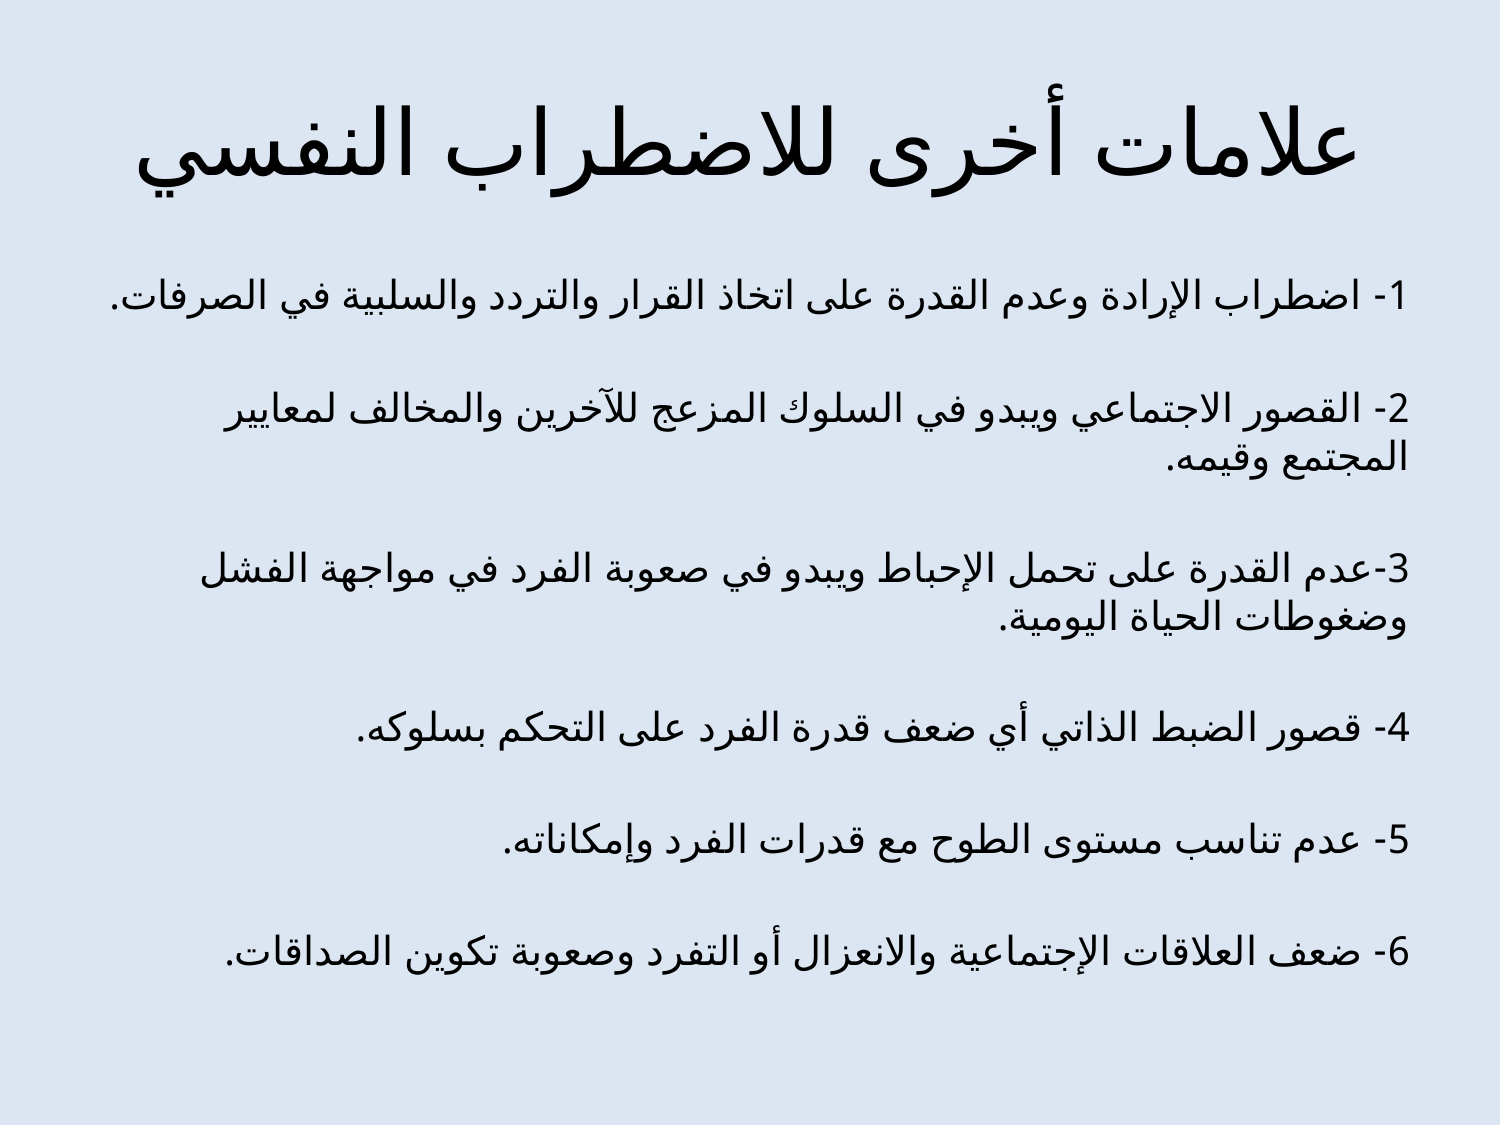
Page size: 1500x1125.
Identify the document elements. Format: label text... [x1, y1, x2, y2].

title علامات أخرى للاضطراب النفسي [75, 45, 1425, 233]
list 1- اضطراب الإرادة وعدم القدرة على اتخاذ القرار والتردد والسلبية في الصرفات. 2- القصور الاجتماعي ويبدو في السلوك المزعج للآخرين والمخالف لمعايير المجتمع وقيمه. 3-عدم القدرة على تحمل الإحباط ويبدو في صعوبة الفرد في مواجهة الفشل وضغوطات الحياة اليومية. 4- قصور الضبط الذاتي أي ضعف قدرة الفرد على التحكم بسلوكه. 5- عدم تناسب مستوى الطوح مع قدرات الفرد وإمكاناته. 6- ضعف العلاقات الإجتماعية والانعزال أو التفرد وصعوبة تكوين الصداقات. [75, 262, 1425, 1005]
